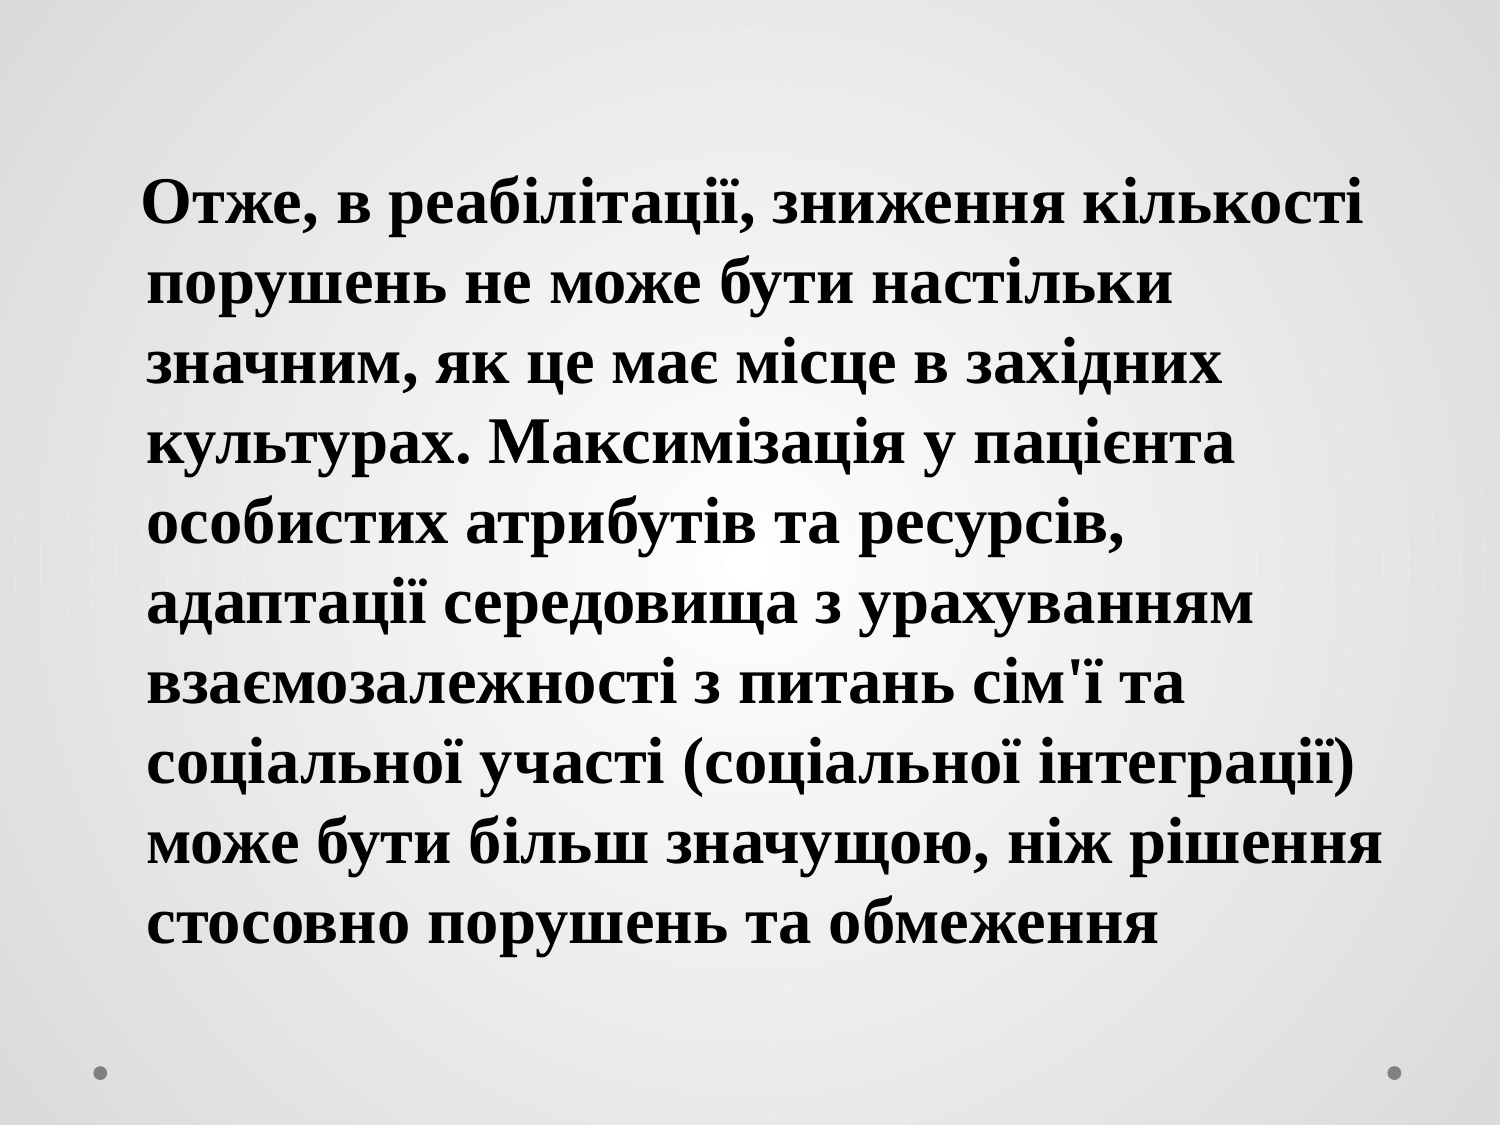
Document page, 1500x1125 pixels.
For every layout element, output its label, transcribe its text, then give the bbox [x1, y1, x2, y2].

list Отже, в реабілітації, зниження кількості порушень не може бути настільки значним, як це має місце в західних культурах. Максимізація у пацієнта особистих атрибутів та ресурсів, адаптації середовища з урахуванням взаємозалежності з питань сім'ї та соціальної участі (соціальної інтеграції) може бути більш значущою, ніж рішення стосовно порушень та обмеження [75, 149, 1425, 1005]
